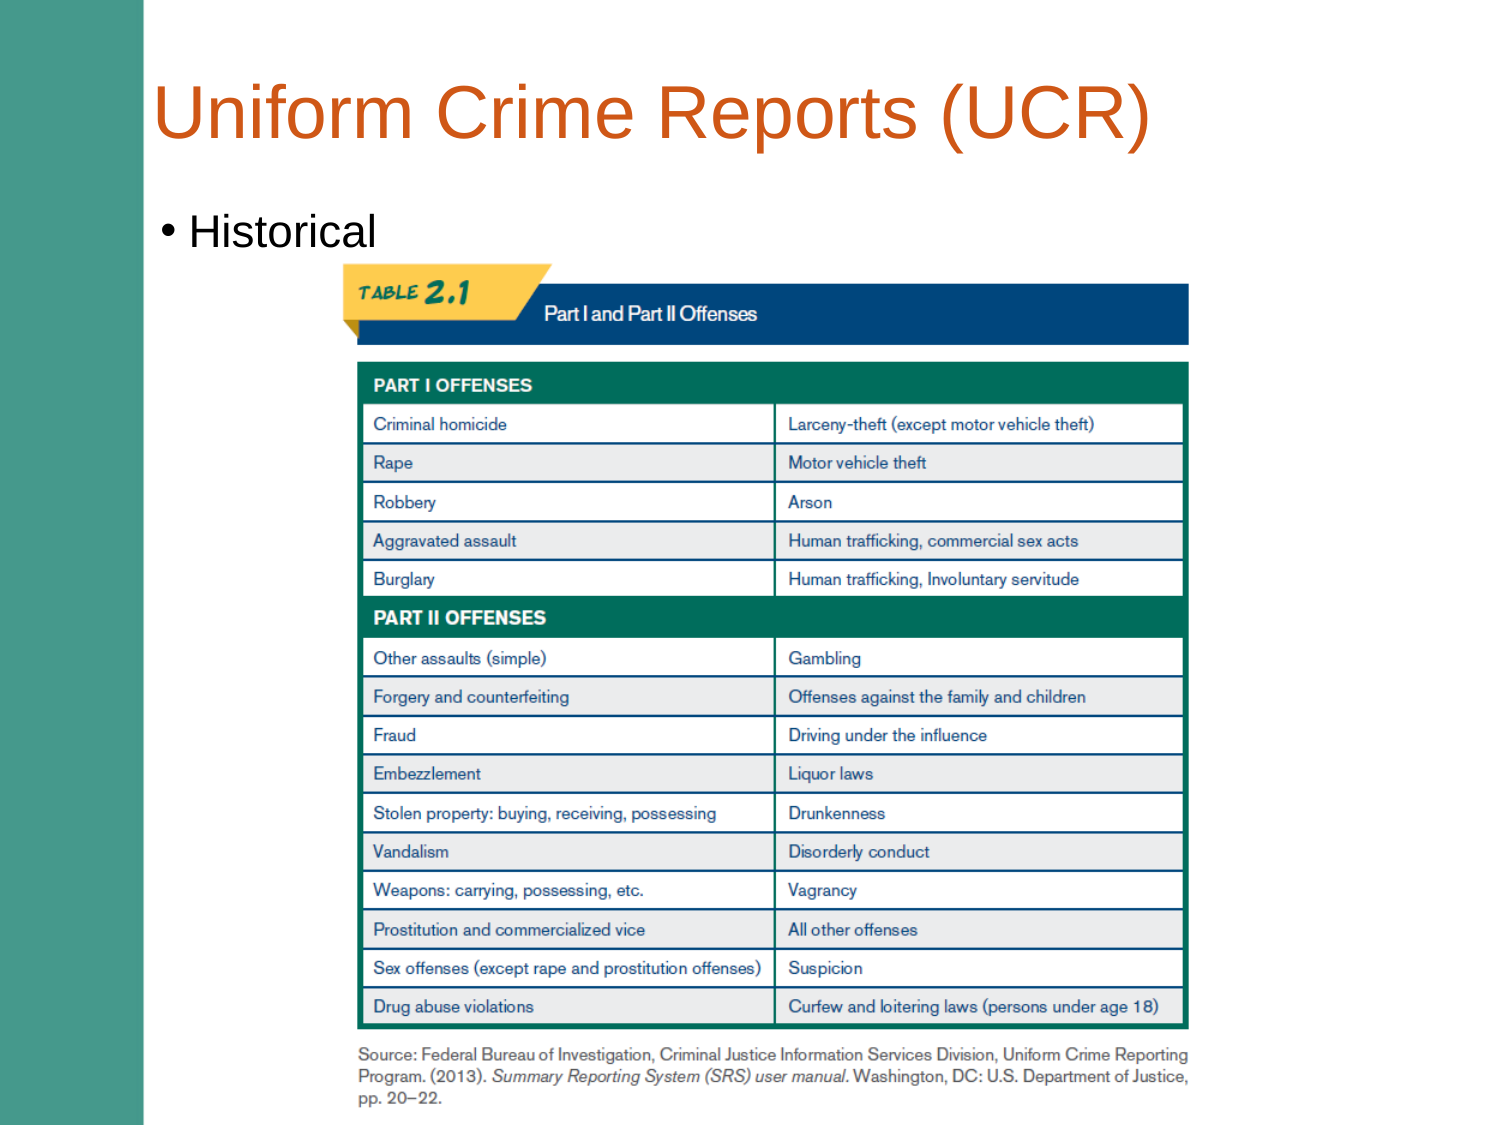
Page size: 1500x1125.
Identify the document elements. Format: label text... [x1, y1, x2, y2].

picture [0, 0, 1500, 1125]
list Historical [145, 200, 1440, 1025]
title Uniform Crime Reports (UCR) [137, 52, 1432, 175]
